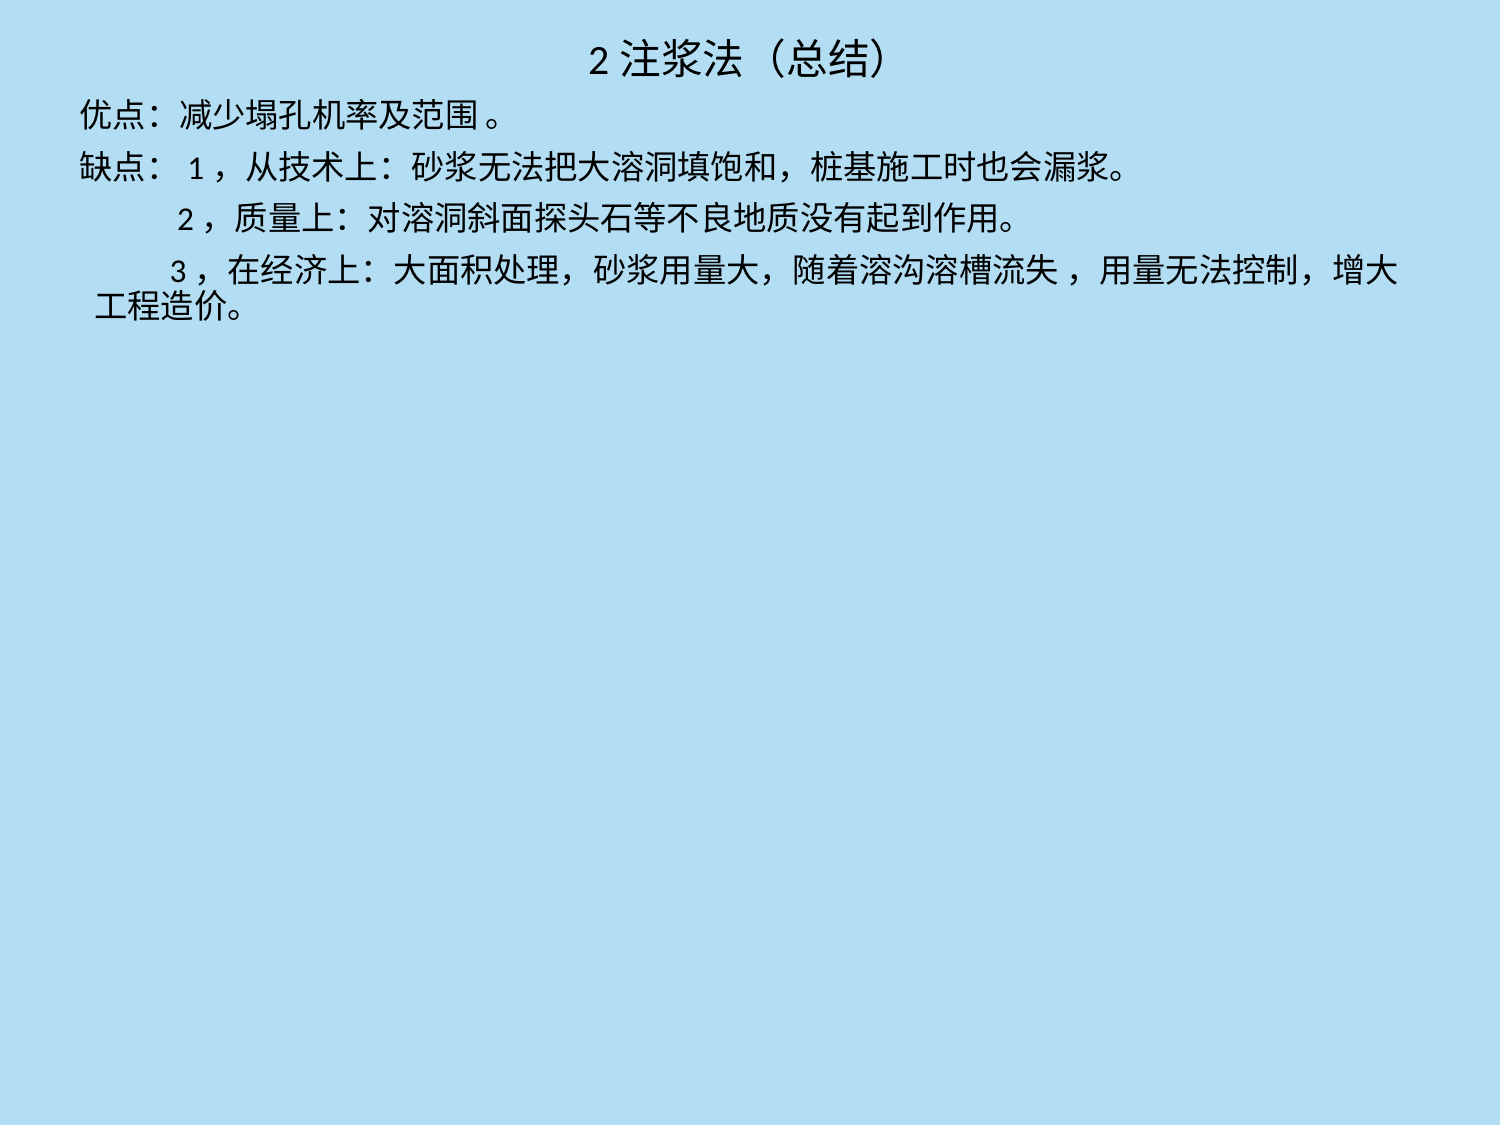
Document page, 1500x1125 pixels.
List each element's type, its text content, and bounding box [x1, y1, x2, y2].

text_box 2注浆法（总结） 优点：减少塌孔机率及范围 。 缺点：1，从技术上：砂浆无法把大溶洞填饱和，桩基施工时也会漏浆。 2，质量上：对溶洞斜面探头石等不良地质没有起到作用。 3，在经济上：大面积处理，砂浆用量大，随着溶沟溶槽流失 ，用量无法控制，增大 工程造价。 [64, 31, 1436, 657]
